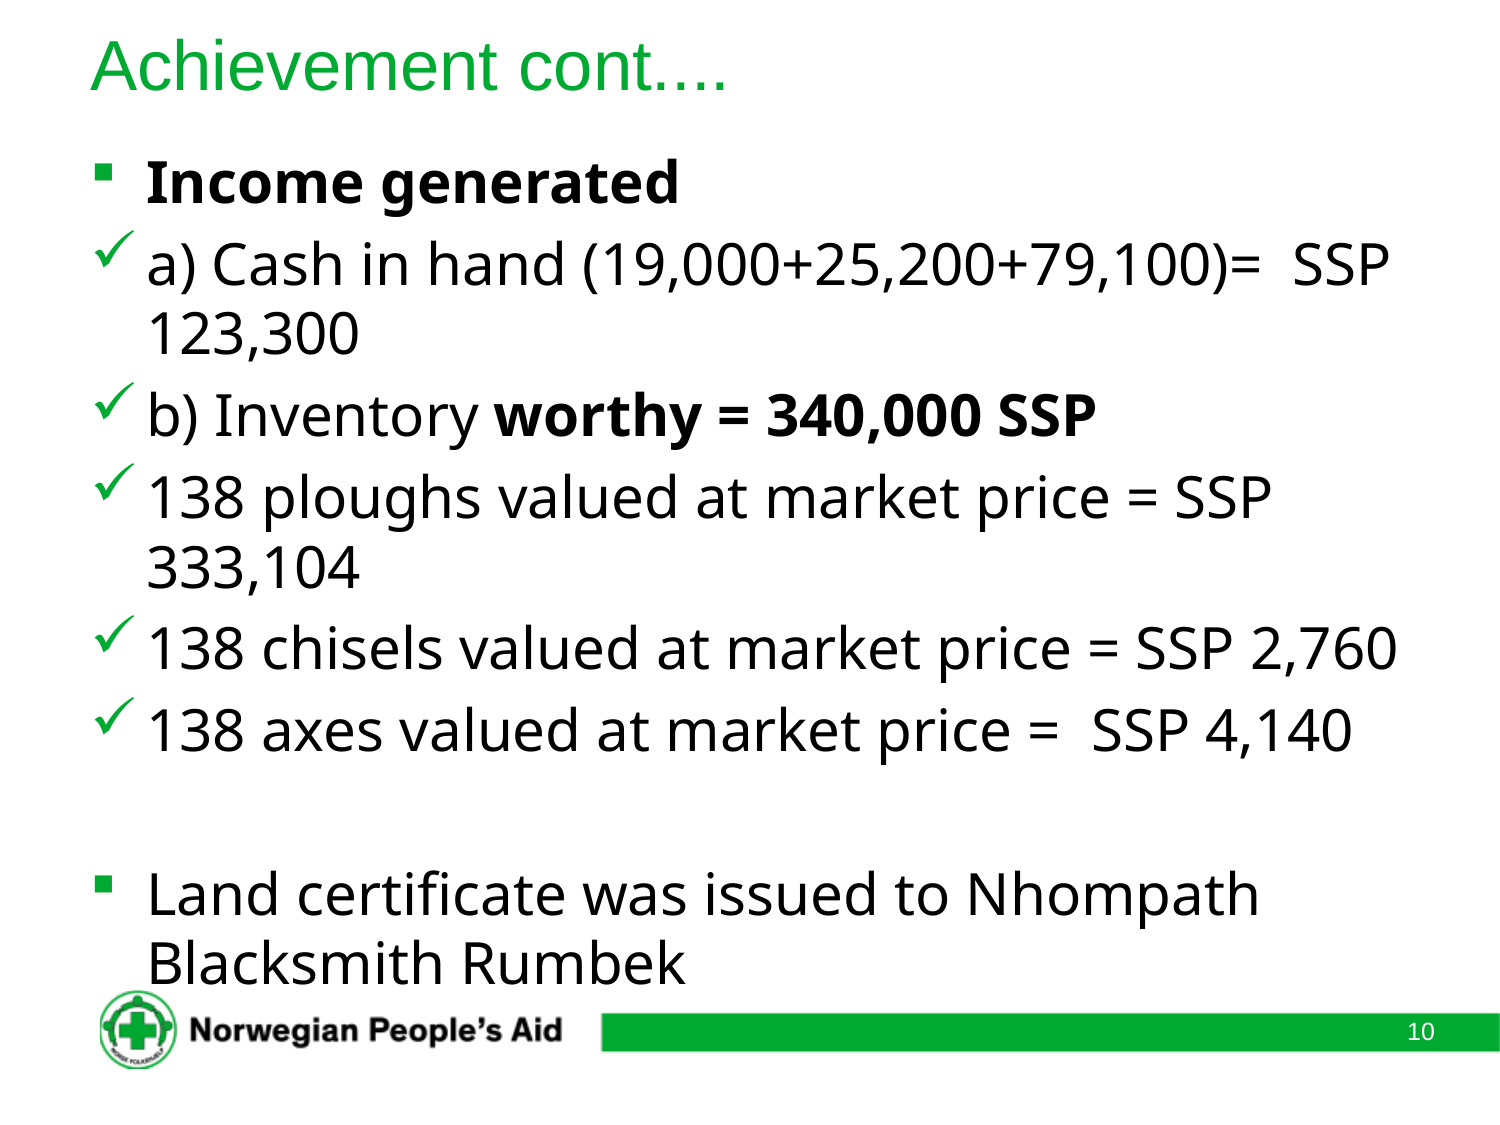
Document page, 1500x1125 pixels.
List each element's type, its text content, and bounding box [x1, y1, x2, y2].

footer [612, 999, 1375, 1060]
picture [99, 990, 1500, 1069]
list Income generated a) Cash in hand (19,000+25,200+79,100)= SSP 123,300 b) Inventory worthy = 340,000 SSP 138 ploughs valued at market price = SSP 333,104 138 chisels valued at market price = SSP 2,760 138 axes valued at market price = SSP 4,140 Land certificate was issued to Nhompath Blacksmith Rumbek [75, 137, 1500, 963]
slide_number 10 [1387, 999, 1450, 1060]
title Achievement cont.... [75, 12, 1425, 113]
